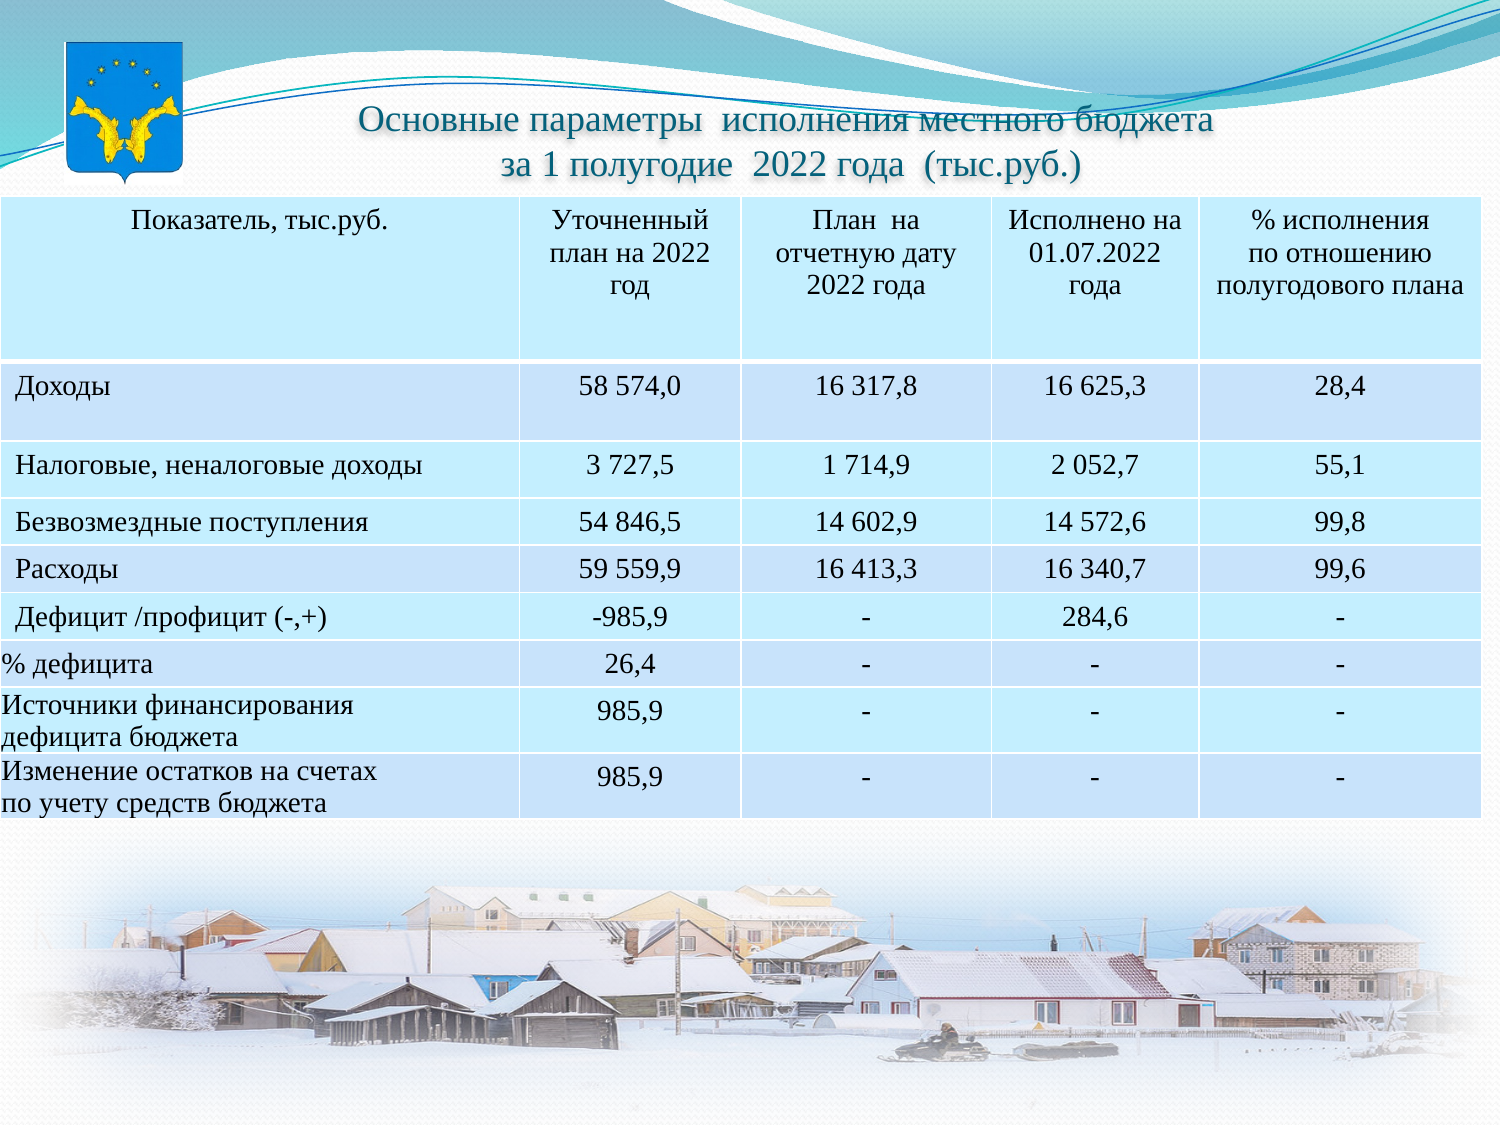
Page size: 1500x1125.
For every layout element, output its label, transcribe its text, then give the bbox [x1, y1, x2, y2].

table_cell 54 846,5 [520, 499, 740, 544]
table_header План на отчетную дату 2022 года [742, 197, 991, 359]
table_cell 16 340,7 [992, 546, 1198, 592]
table_cell Налоговые, неналоговые доходы [1, 442, 519, 497]
table_cell 99,8 [1200, 499, 1481, 544]
table_cell 58 574,0 [520, 364, 740, 440]
table_cell 16 317,8 [742, 364, 991, 440]
table_cell - [1200, 641, 1481, 686]
table_cell 16 625,3 [992, 364, 1198, 440]
table_cell 985,9 [520, 754, 740, 809]
table_cell 59 559,9 [520, 546, 740, 592]
table_cell Изменение остатков на счетах по учету средств бюджета [1, 754, 519, 809]
table_cell Расходы [1, 546, 519, 592]
table_cell 14 602,9 [742, 499, 991, 544]
table_cell -985,9 [520, 593, 740, 639]
table_cell 99,6 [1200, 546, 1481, 592]
table_cell - [742, 593, 991, 639]
table_cell - [992, 641, 1198, 686]
table_cell 14 572,6 [992, 499, 1198, 544]
table_cell - [742, 754, 991, 809]
table_header Исполнено на 01.07.2022 года [992, 197, 1198, 359]
table_cell 1 714,9 [742, 442, 991, 497]
picture [0, 810, 1500, 1125]
table_cell - [742, 641, 991, 686]
table_cell 2 052,7 [992, 442, 1198, 497]
table_cell Дефицит /профицит (-,+) [1, 593, 519, 639]
table_cell 55,1 [1200, 442, 1481, 497]
picture [64, 42, 184, 185]
table_header % исполнения по отношению полугодового плана [1200, 197, 1481, 359]
table_cell 985,9 [520, 688, 740, 752]
table_cell Источники финансирования дефицита бюджета [1, 688, 519, 752]
table_cell Доходы [1, 364, 519, 440]
table_cell 16 413,3 [742, 546, 991, 592]
table_cell - [992, 688, 1198, 752]
table_cell - [1200, 688, 1481, 752]
table_cell - [992, 754, 1198, 809]
table_cell 3 727,5 [520, 442, 740, 497]
table_cell 284,6 [992, 593, 1198, 639]
table_cell - [1200, 754, 1481, 809]
table_header Показатель, тыс.руб. [1, 197, 519, 359]
table_cell 26,4 [520, 641, 740, 686]
table_header Уточненный план на 2022 год [520, 197, 740, 359]
table_cell Безвозмездные поступления [1, 499, 519, 544]
title Основные параметры исполнения местного бюджета за 1 полугодие 2022 года (тыс.руб.) [218, 101, 1365, 185]
table_cell - [1200, 593, 1481, 639]
table_cell % дефицита [1, 641, 519, 686]
table_cell - [742, 688, 991, 752]
table_cell 28,4 [1200, 364, 1481, 440]
